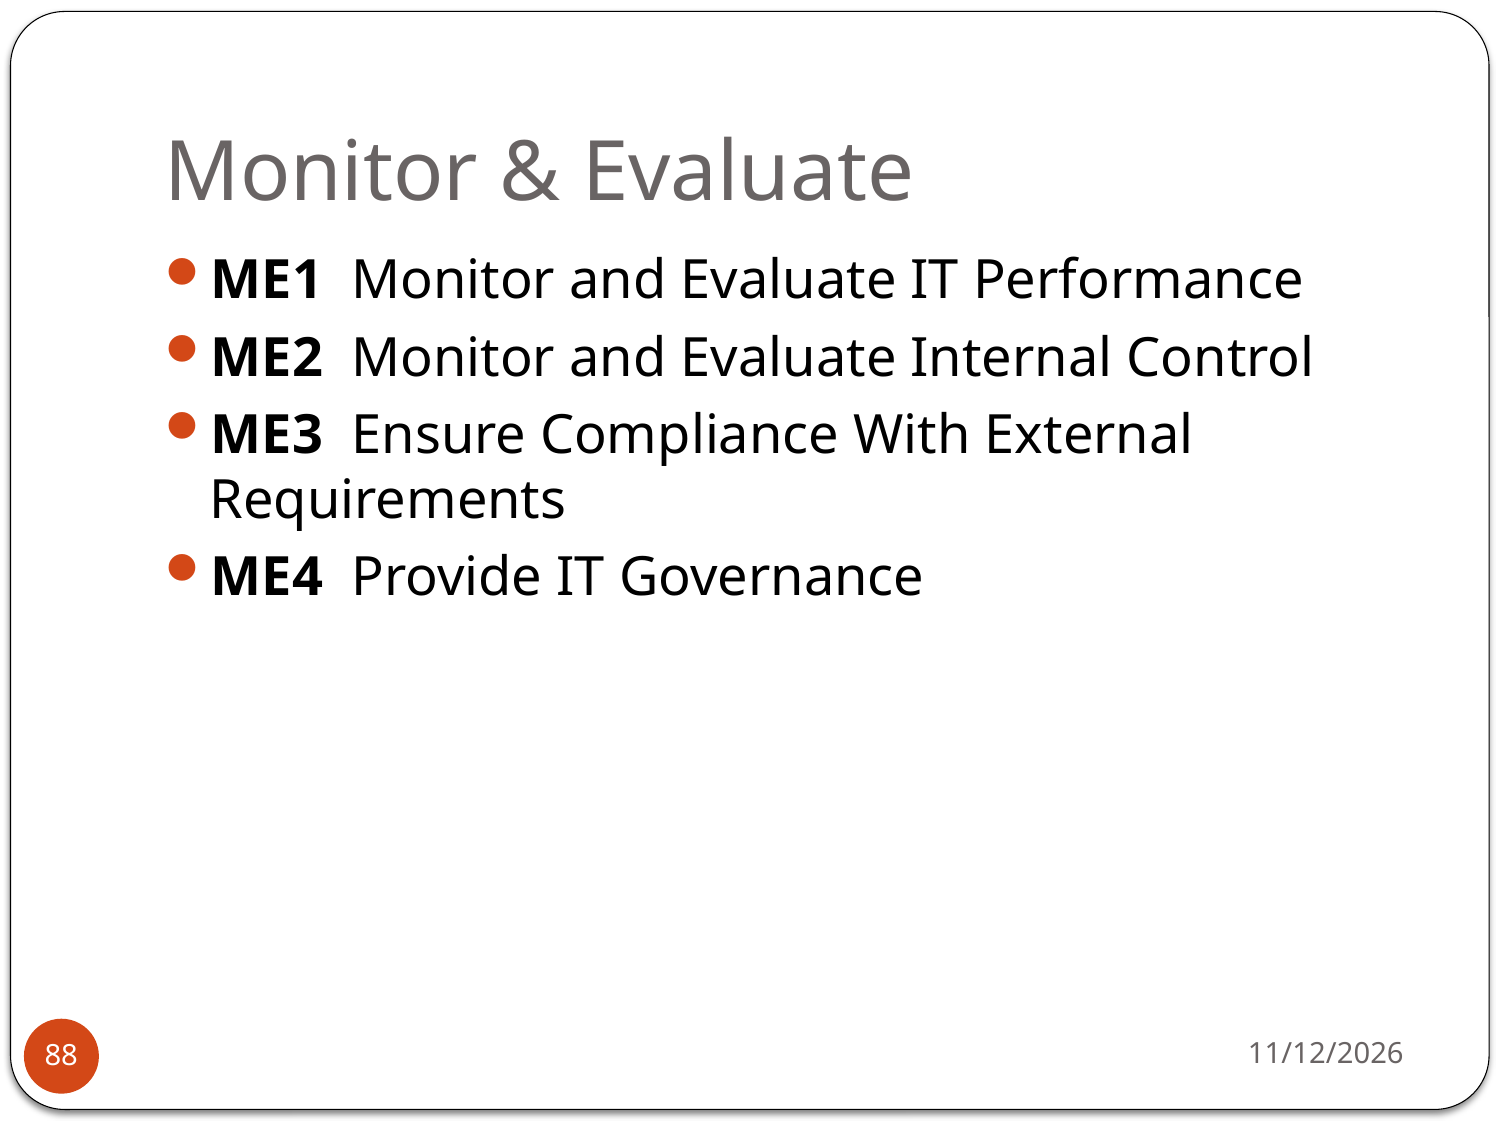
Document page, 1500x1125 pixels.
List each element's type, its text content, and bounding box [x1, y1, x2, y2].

slide_number 88 [23, 1018, 99, 1094]
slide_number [1012, 1015, 1419, 1094]
list ME1 Monitor and Evaluate IT Performance ME2 Monitor and Evaluate Internal Control ME3 Ensure Compliance With External Requirements ME4 Provide IT Governance [150, 237, 1425, 988]
title Monitor & Evaluate [150, 45, 1425, 233]
